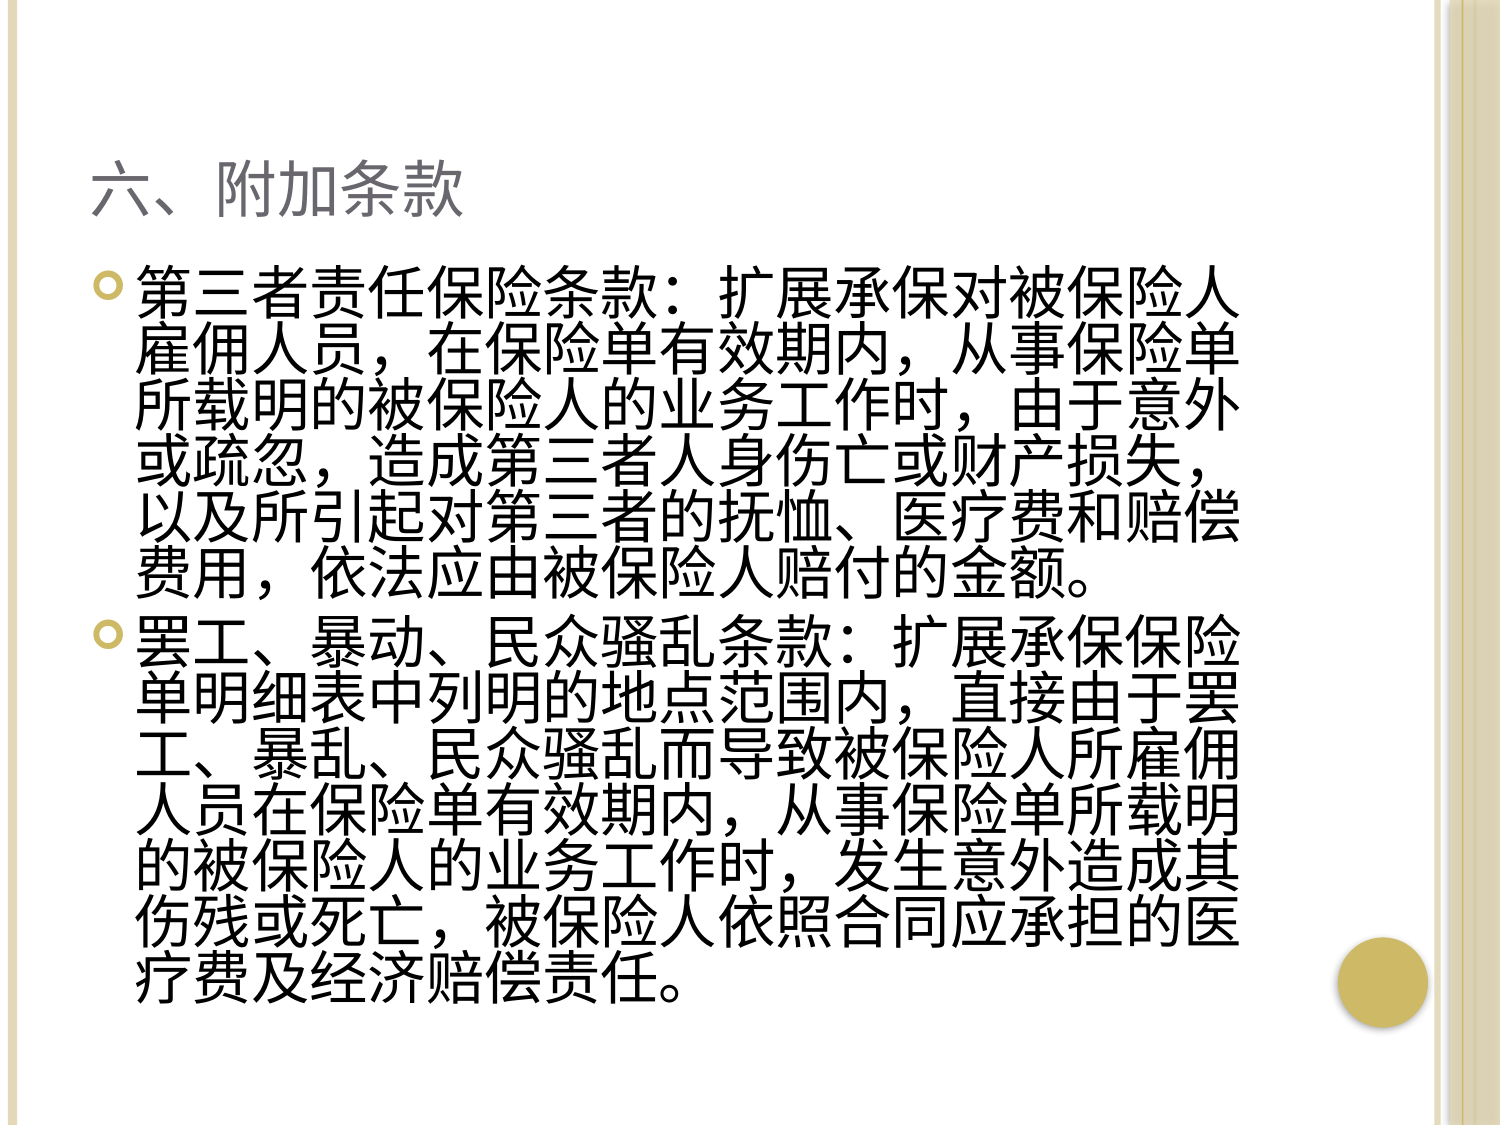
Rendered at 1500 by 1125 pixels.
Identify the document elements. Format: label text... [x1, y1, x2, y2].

list 第三者责任保险条款：扩展承保对被保险人雇佣人员，在保险单有效期内，从事保险单所载明的被保险人的业务工作时，由于意外或疏忽，造成第三者人身伤亡或财产损失，以及所引起对第三者的抚恤、医疗费和赔偿费用，依法应由被保险人赔付的金额。 罢工、暴动、民众骚乱条款：扩展承保保险单明细表中列明的地点范围内，直接由于罢工、暴乱、民众骚乱而导致被保险人所雇佣人员在保险单有效期内，从事保险单所载明的被保险人的业务工作时，发生意外造成其伤残或死亡，被保险人依照合同应承担的医疗费及经济赔偿责任。 [74, 262, 1301, 1063]
title 六、附加条款 [75, 45, 1300, 233]
